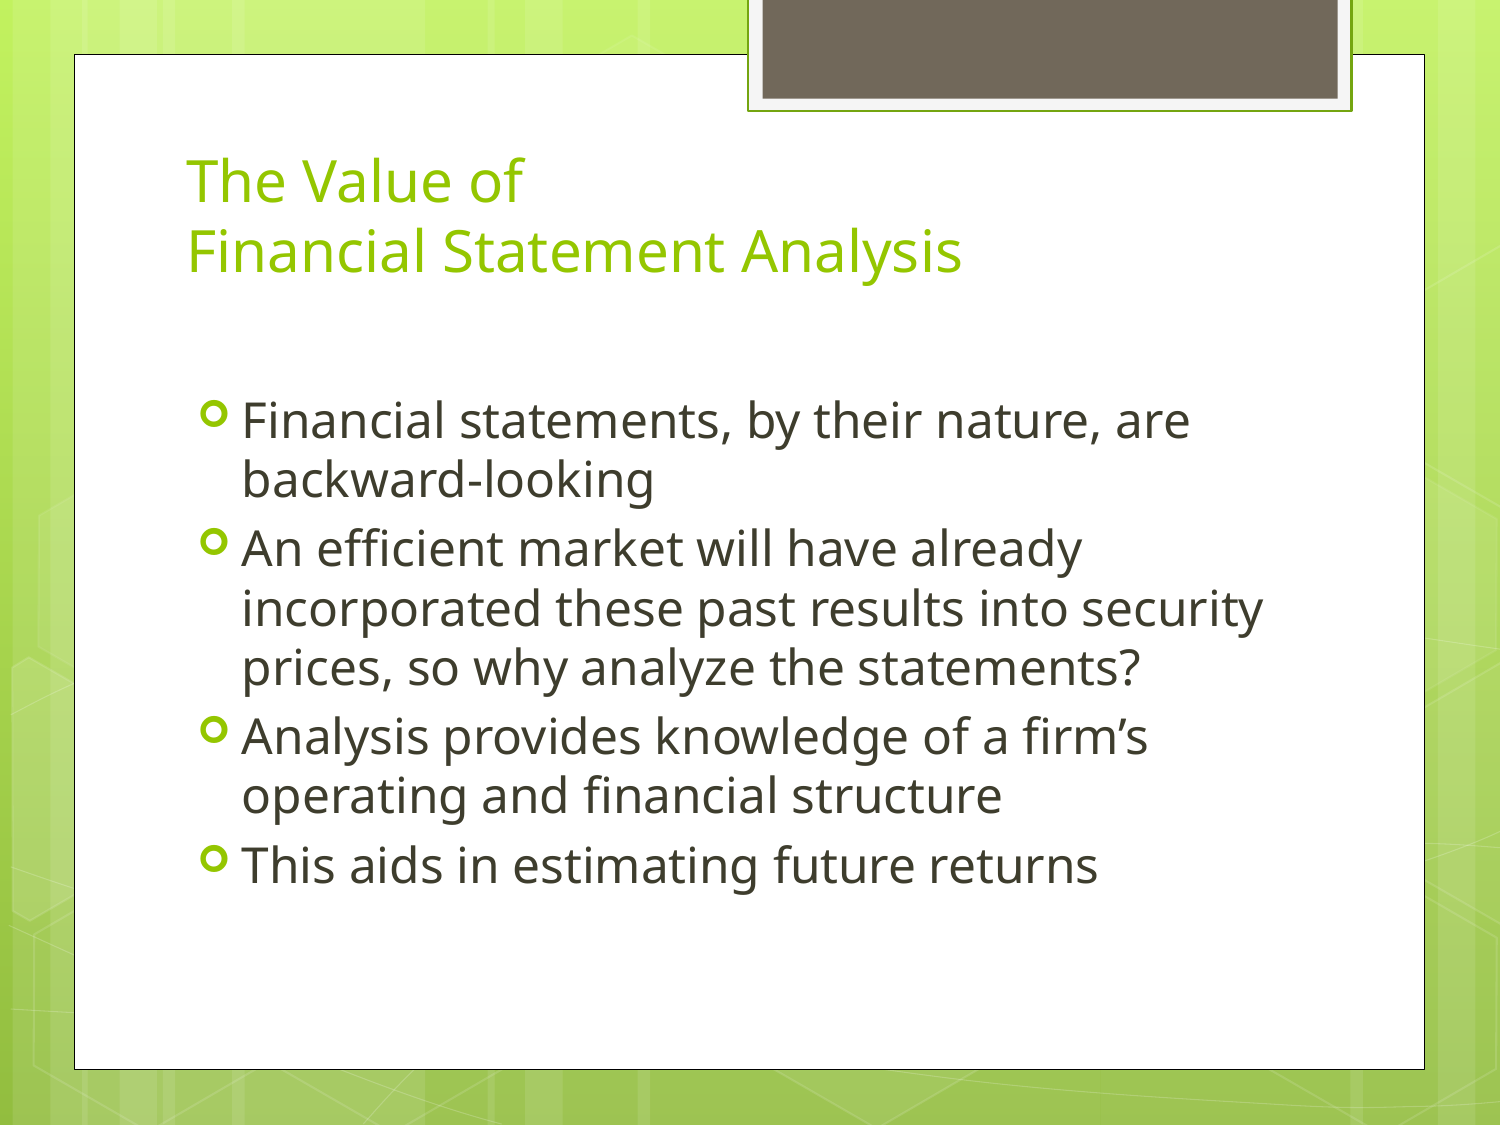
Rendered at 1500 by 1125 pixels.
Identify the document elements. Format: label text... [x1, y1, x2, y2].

title The Value of Financial Statement Analysis [171, 168, 1324, 292]
list Financial statements, by their nature, are backward-looking An efficient market will have already incorporated these past results into security prices, so why analyze the statements? Analysis provides knowledge of a firm’s operating and financial structure This aids in estimating future returns [171, 381, 1283, 957]
